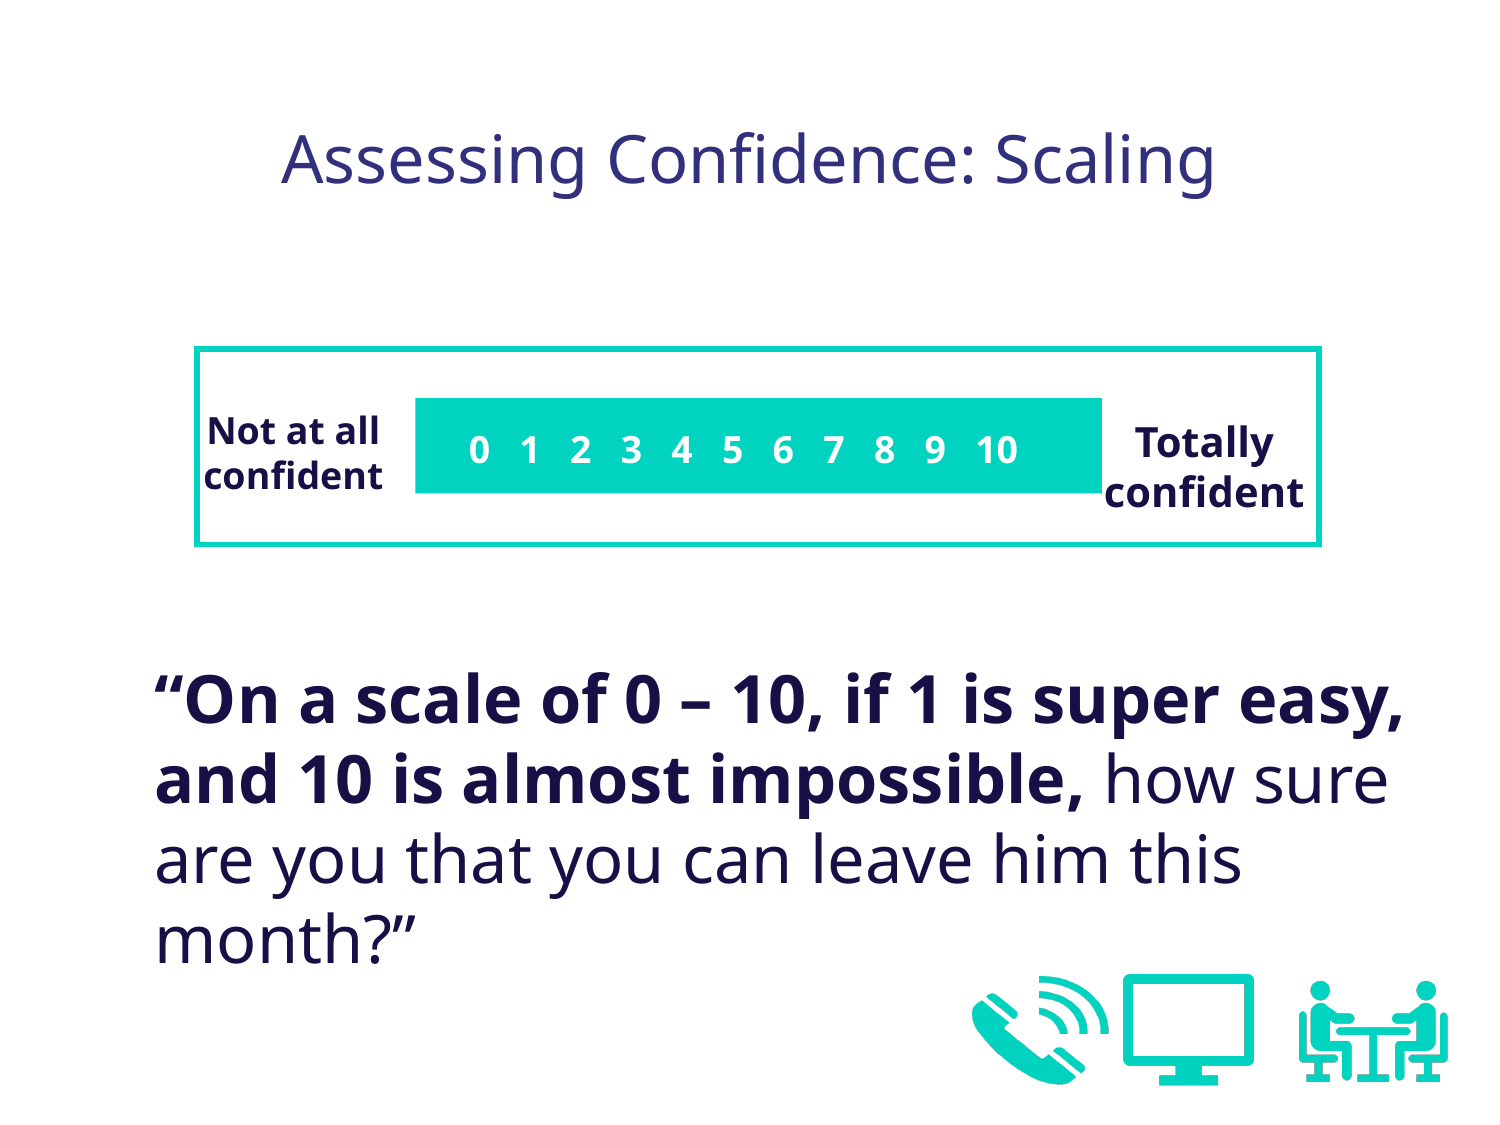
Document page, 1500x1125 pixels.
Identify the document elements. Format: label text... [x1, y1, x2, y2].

picture [1279, 937, 1467, 1125]
text_box Assessing Confidence: Scaling [261, 103, 1239, 220]
picture [940, 951, 1267, 1110]
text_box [163, 349, 1324, 545]
text_box “On a scale of 0 – 10, if 1 is super easy, and 10 is almost impossible, how sure are you that you can leave him this month?” [139, 649, 1500, 985]
